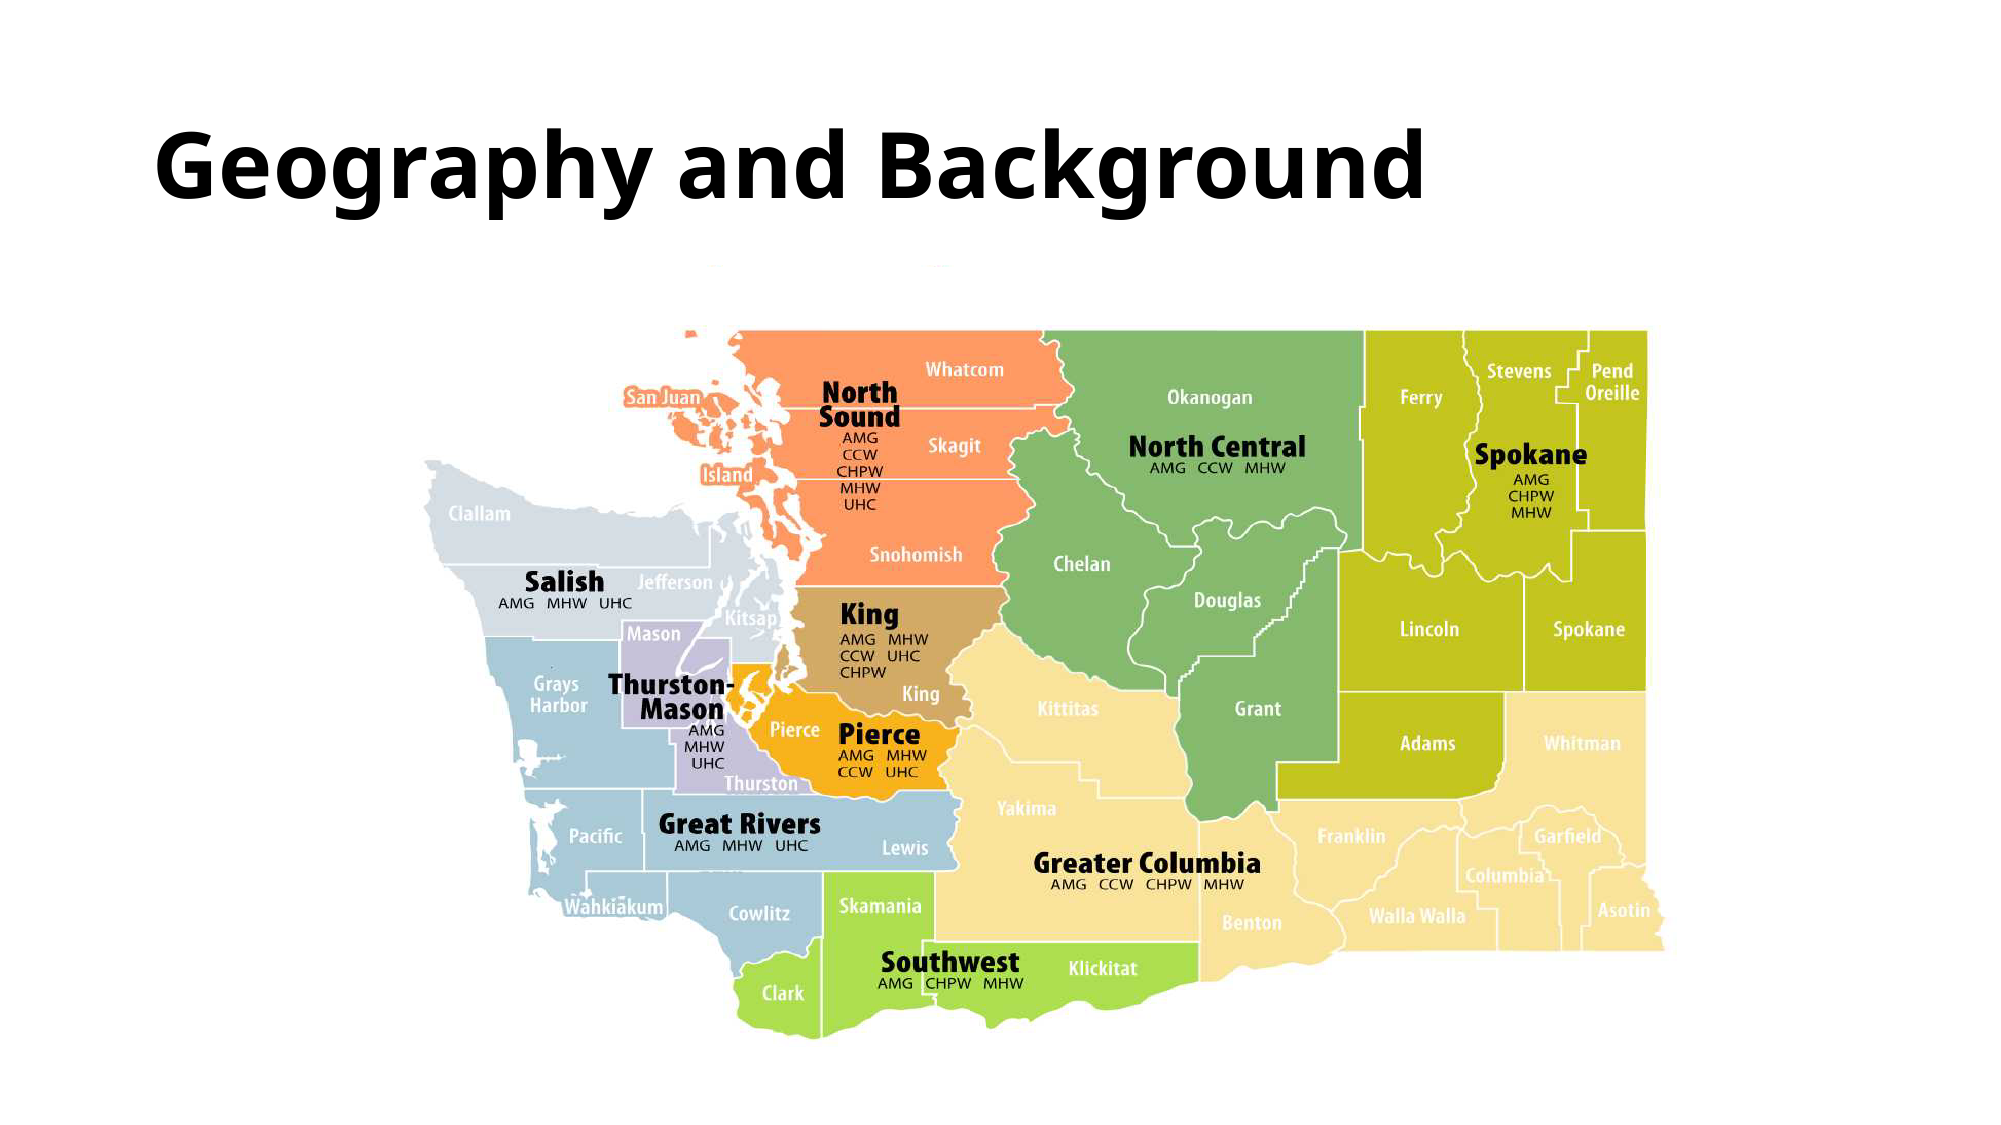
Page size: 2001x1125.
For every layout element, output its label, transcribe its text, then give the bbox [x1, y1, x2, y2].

title Geography and Background [137, 59, 1863, 278]
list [214, 265, 1824, 1080]
